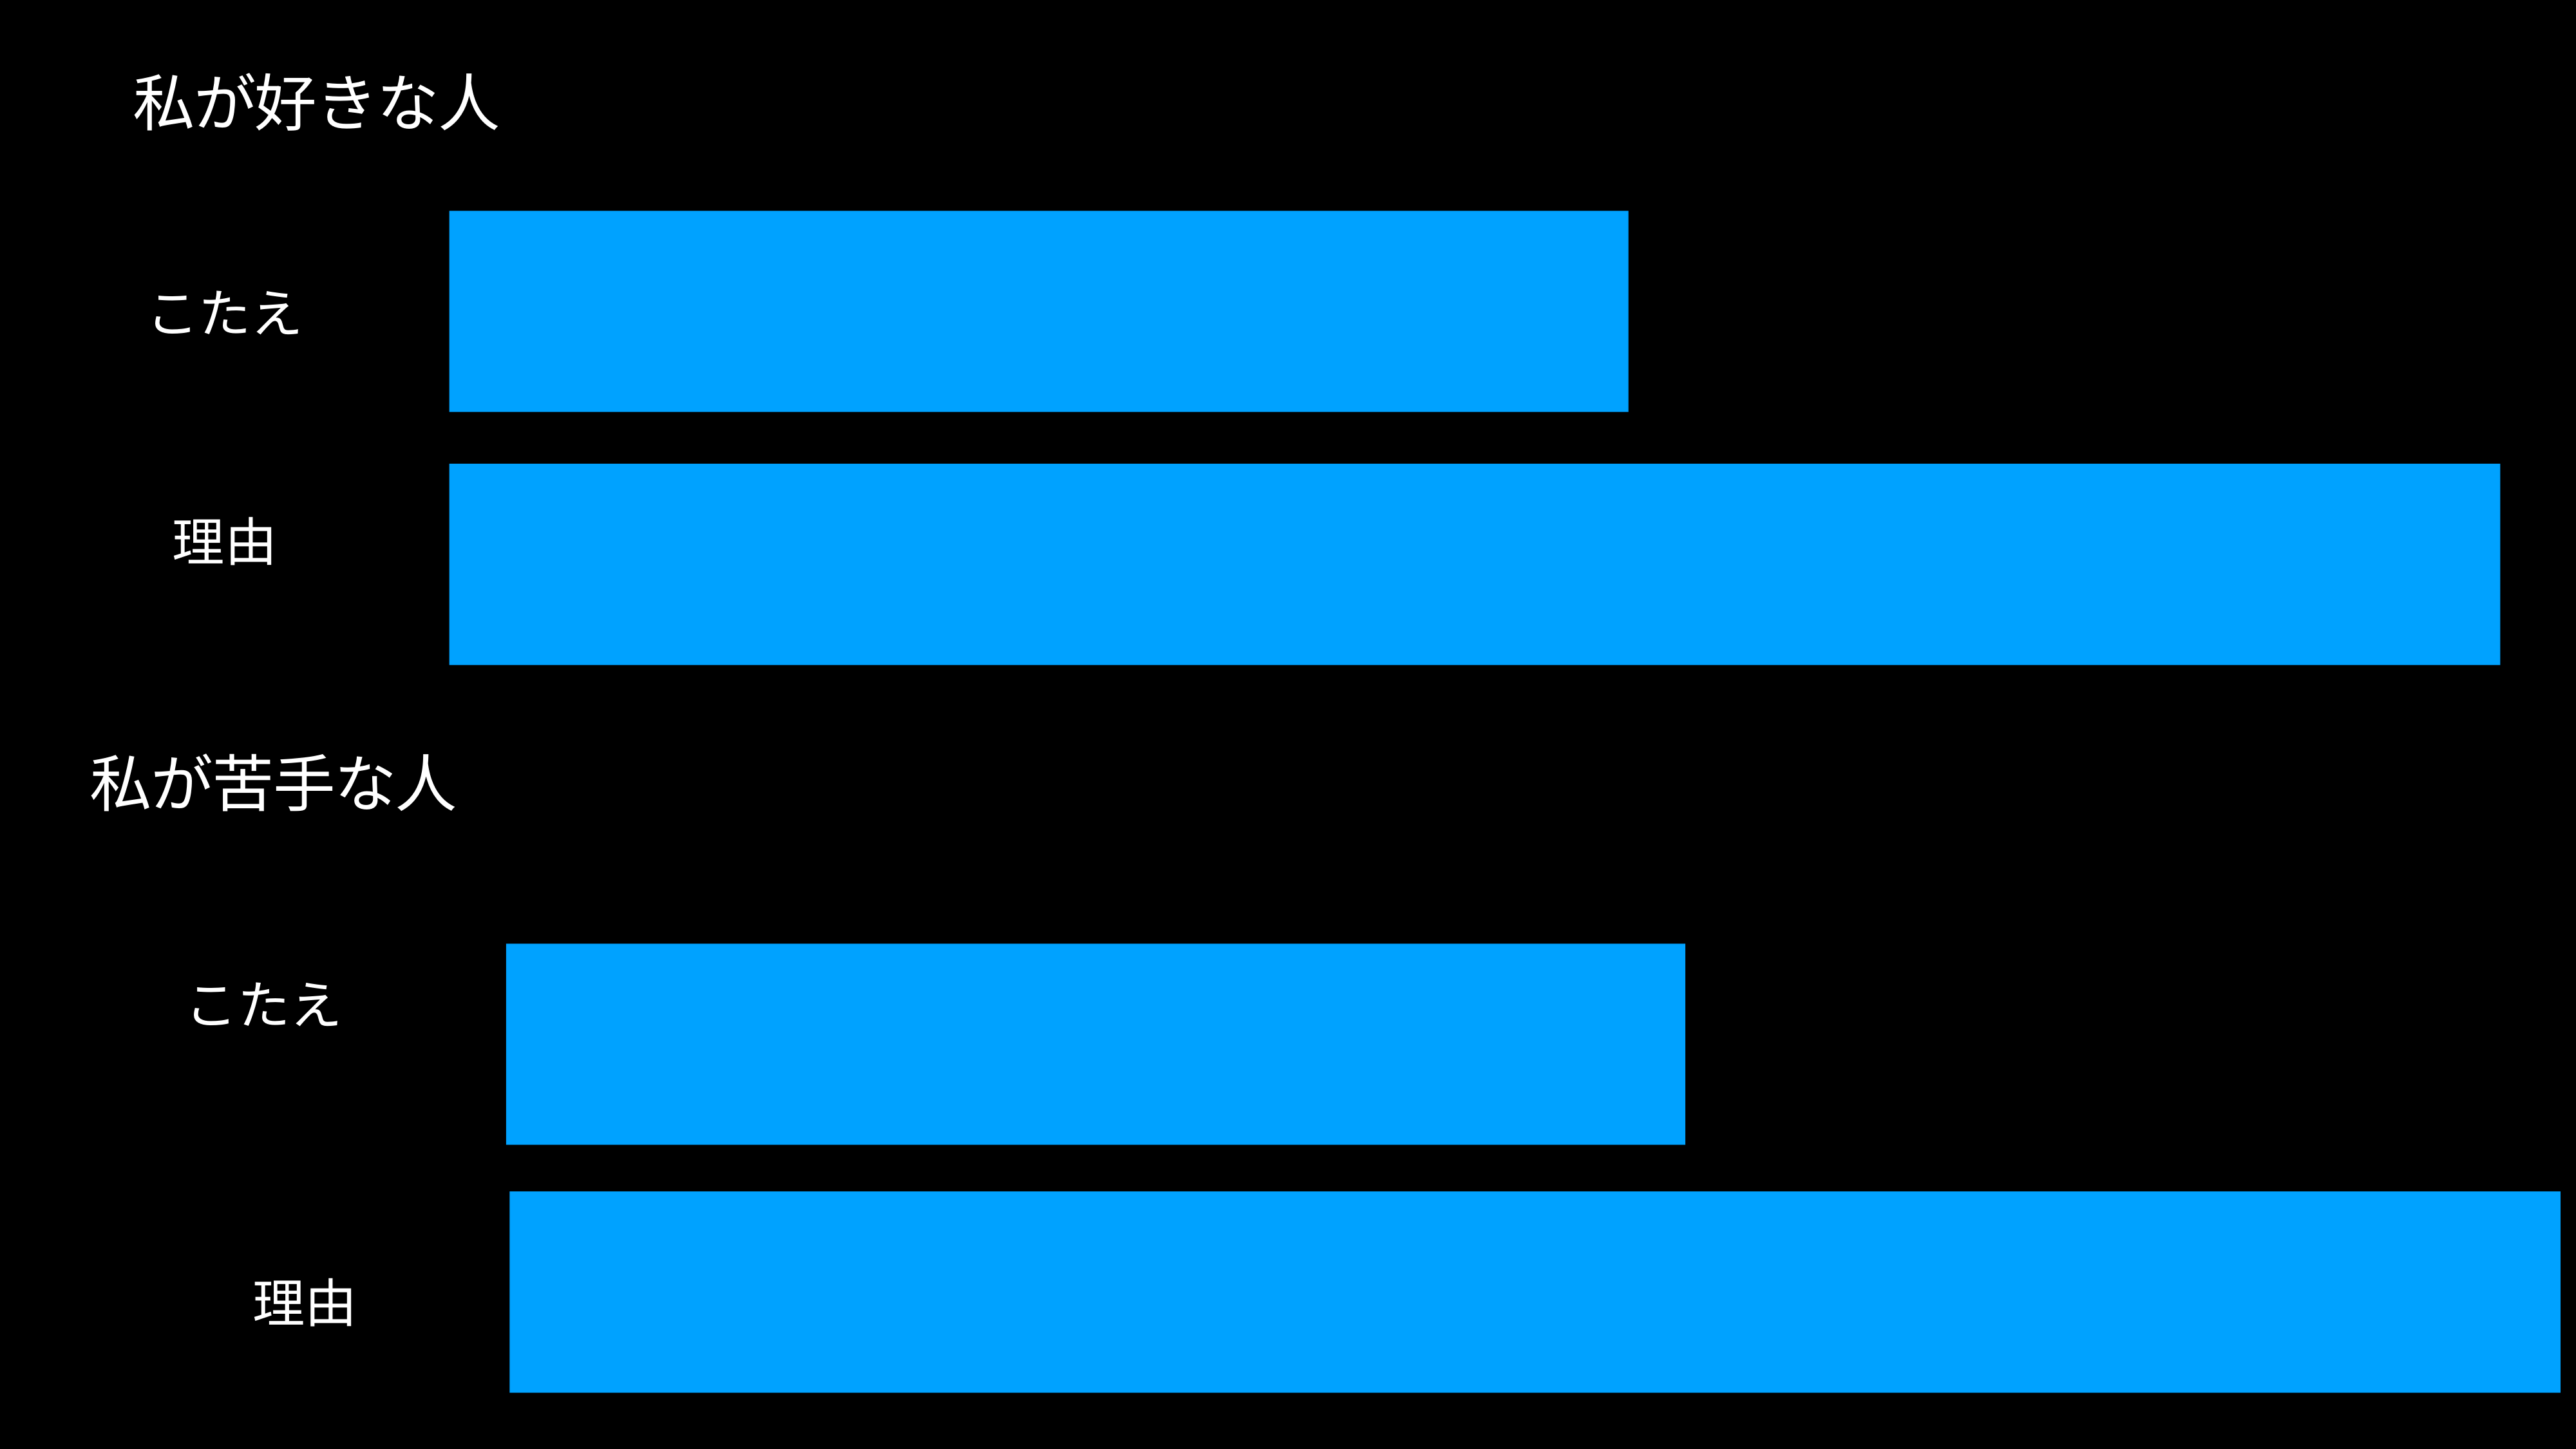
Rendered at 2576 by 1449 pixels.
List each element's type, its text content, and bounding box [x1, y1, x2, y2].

title 私が好きな人 [127, 56, 2449, 160]
text_box こたえ [140, 274, 309, 348]
text_box 理由 [234, 1264, 375, 1338]
text_box 私が苦手な人 [84, 737, 2406, 840]
text_box [506, 943, 1685, 1145]
text_box [449, 464, 2501, 665]
text_box [509, 1191, 2561, 1393]
text_box [449, 211, 1629, 412]
text_box 理由 [154, 503, 296, 577]
text_box こたえ [180, 967, 348, 1041]
